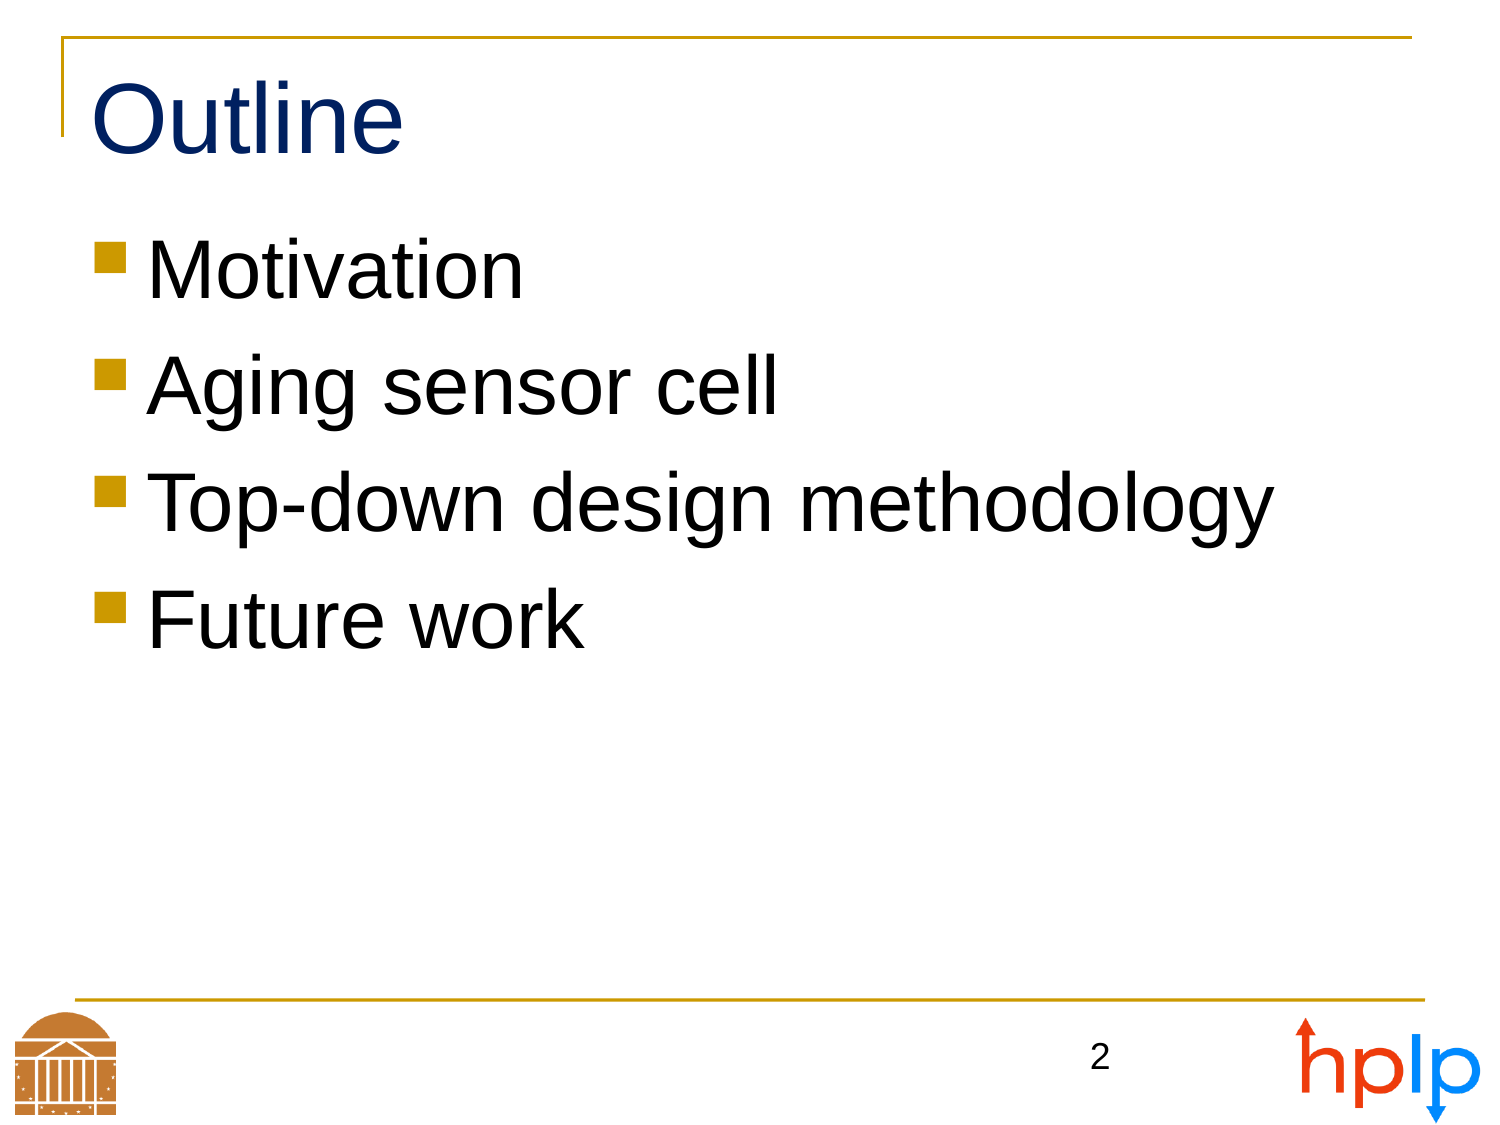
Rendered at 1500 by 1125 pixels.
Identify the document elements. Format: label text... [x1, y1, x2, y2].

picture [15, 1012, 116, 1115]
title Outline [75, 45, 1425, 183]
slide_number 2 [1074, 1024, 1425, 1100]
picture [1257, 999, 1500, 1125]
list Motivation Aging sensor cell Top-down design methodology Future work [75, 207, 1425, 951]
